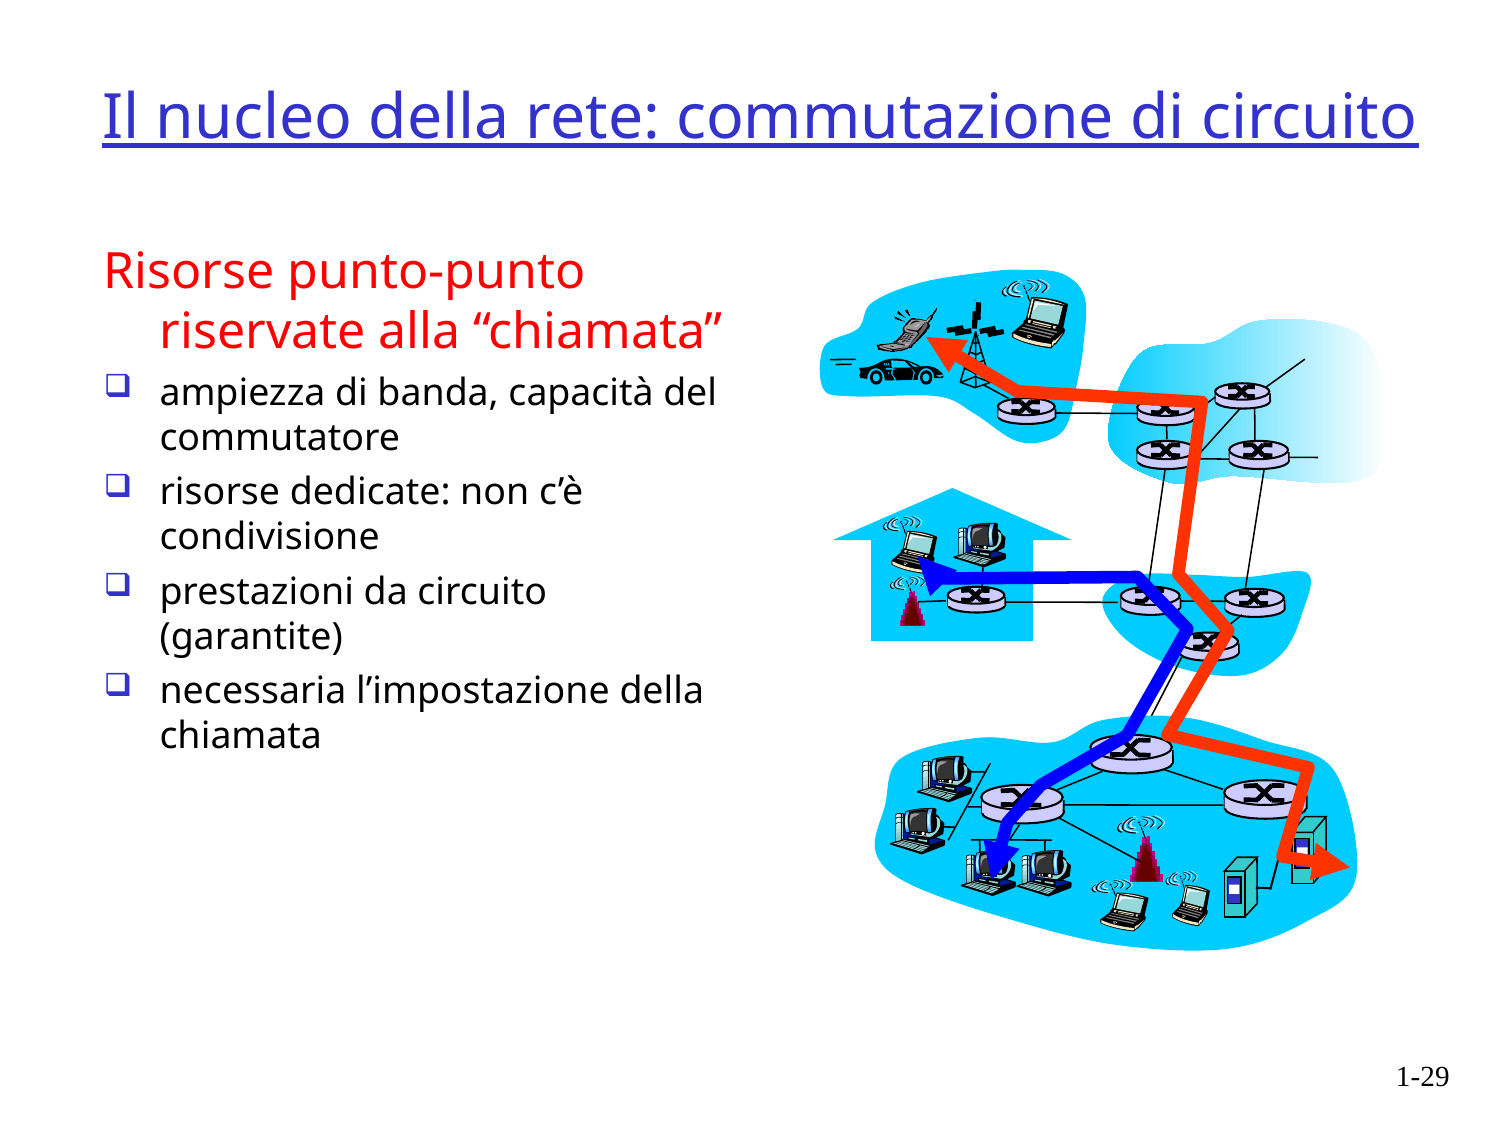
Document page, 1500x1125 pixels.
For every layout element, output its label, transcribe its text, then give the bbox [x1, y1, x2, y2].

list Risorse punto-punto riservate alla “chiamata” ampiezza di banda, capacità del commutatore risorse dedicate: non c’è condivisione prestazioni da circuito (garantite) necessaria l’impostazione della chiamata [88, 230, 751, 994]
title Il nucleo della rete: commutazione di circuito [87, 37, 1449, 190]
slide_number 1-29 [1362, 1049, 1465, 1125]
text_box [818, 268, 1388, 953]
